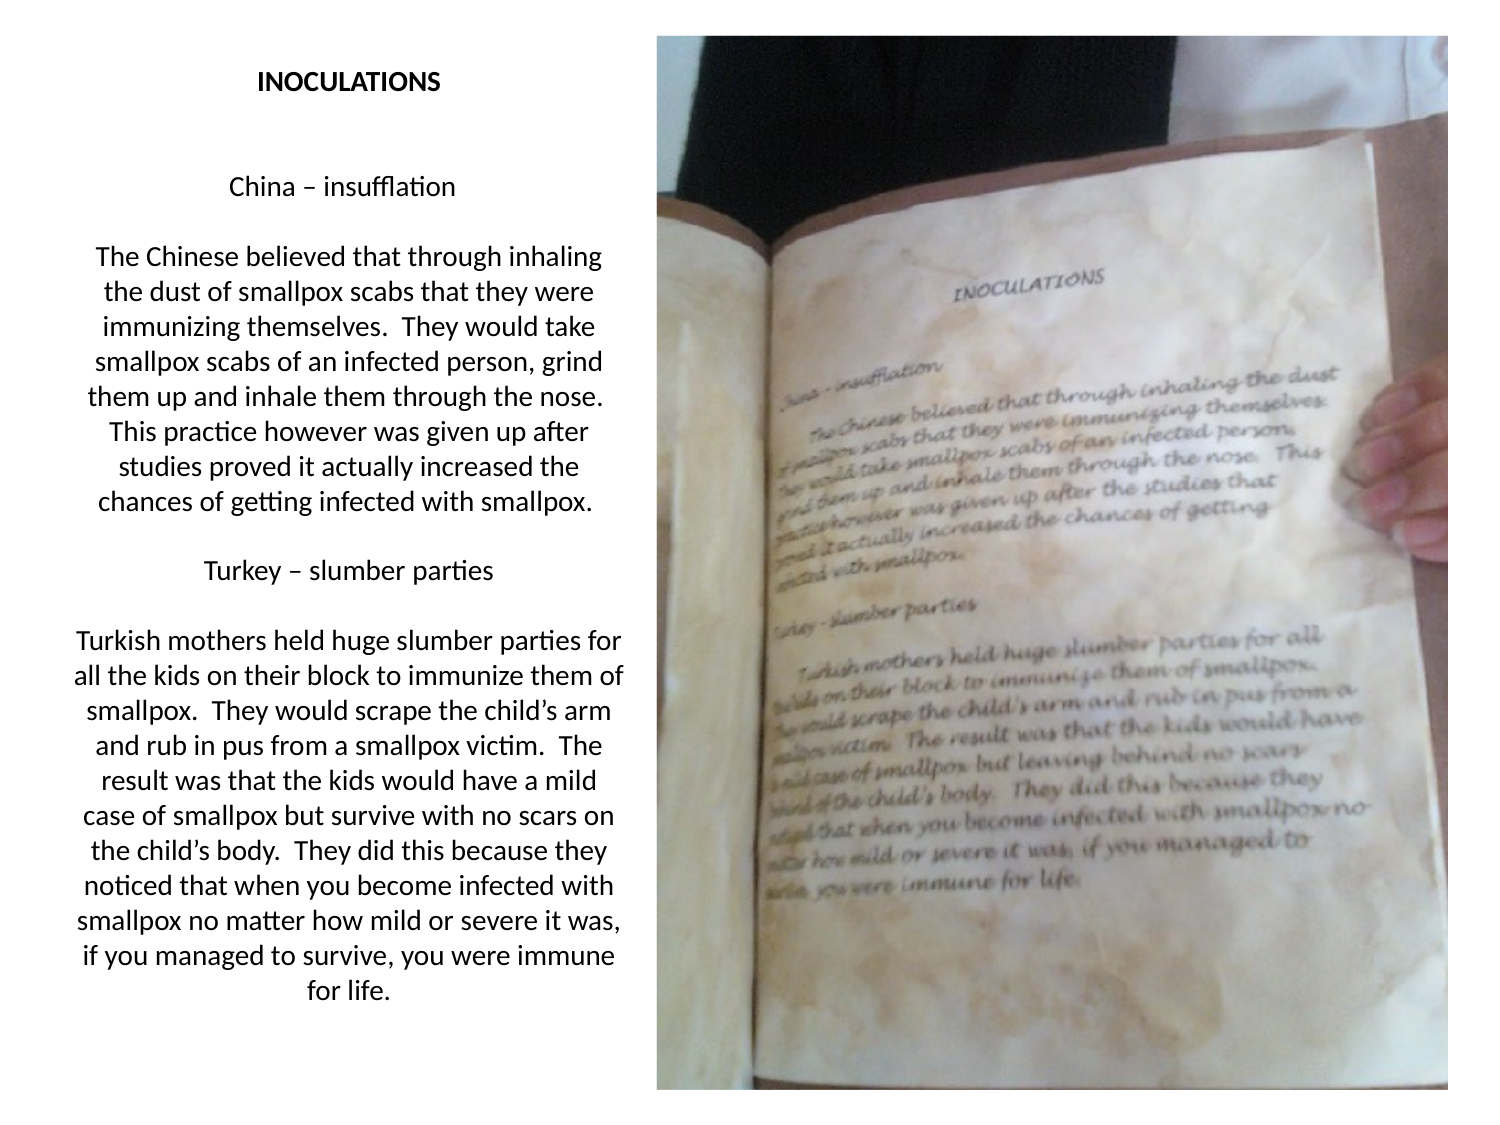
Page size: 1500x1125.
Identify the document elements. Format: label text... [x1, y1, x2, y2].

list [524, 166, 1500, 959]
picture [657, 959, 1448, 1089]
title INOCULATIONS China – insufflation The Chinese believed that through inhaling the dust of smallpox scabs that they were immunizing themselves. They would take smallpox scabs of an infected person, grind them up and inhale them through the nose. This practice however was given up after studies proved it actually increased the chances of getting infected with smallpox. Turkey – slumber parties Turkish mothers held huge slumber parties for all the kids on their block to immunize them of smallpox. They would scrape the child’s arm and rub in pus from a smallpox victim. The result was that the kids would have a mild case of smallpox but survive with no scars on the child’s body. They did this because they noticed that when you become infected with smallpox no matter how mild or severe it was, if you managed to survive, you were immune for life. [58, 457, 519, 647]
picture [657, 37, 1448, 166]
